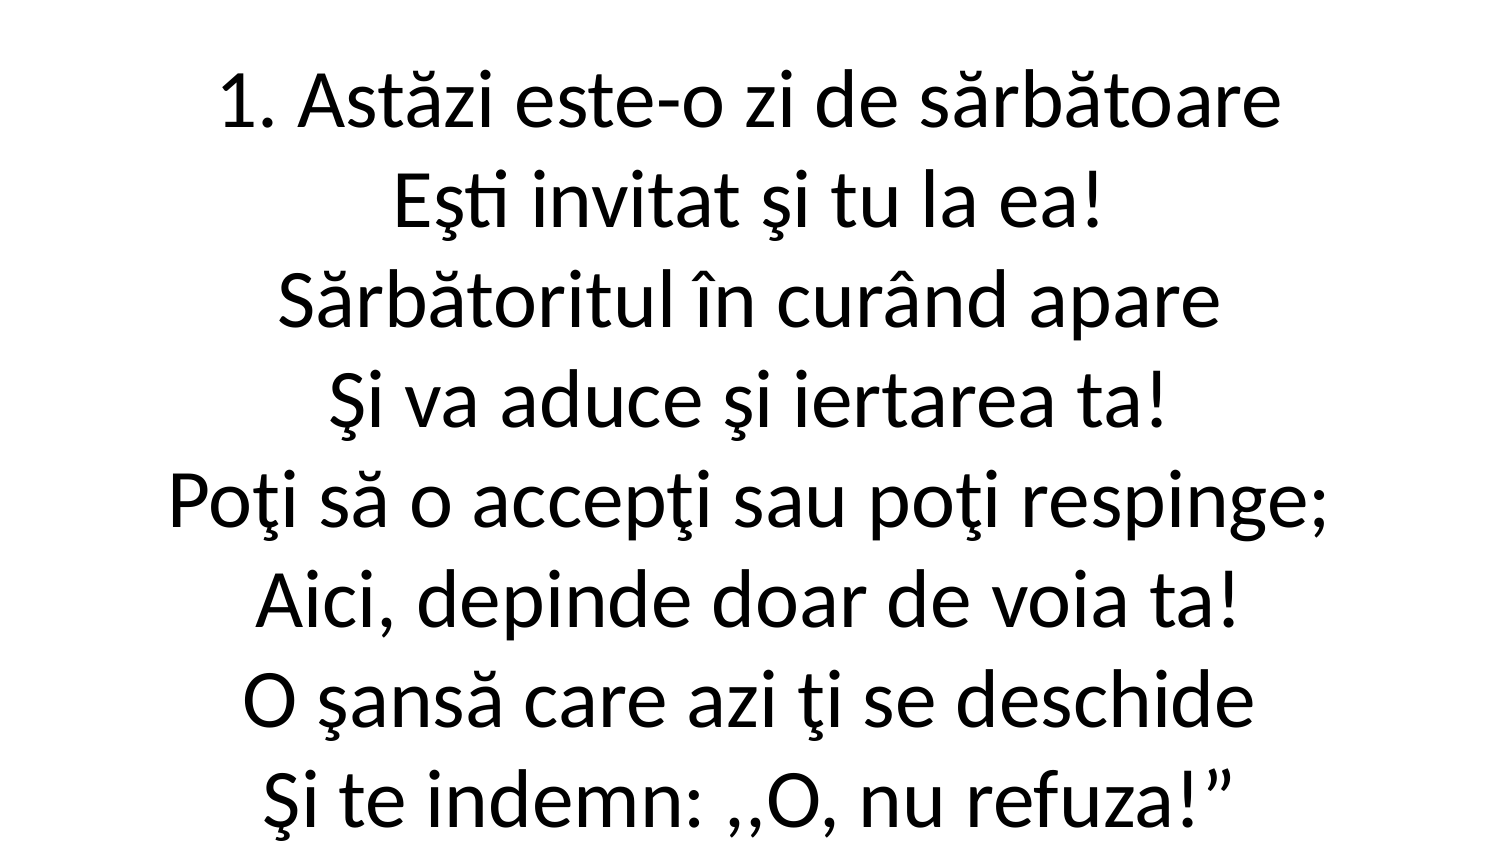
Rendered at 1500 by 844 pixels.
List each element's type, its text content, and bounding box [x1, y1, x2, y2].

text_box 1. Astăzi este-o zi de sărbătoare Eşti invitat şi tu la ea! Sărbătoritul în curând apare Şi va aduce şi iertarea ta! Poţi să o accepţi sau poţi respinge; Aici, depinde doar de voia ta! O şansă care azi ţi se deschide Şi te indemn: ,,O, nu refuza!” [152, 0, 1348, 844]
